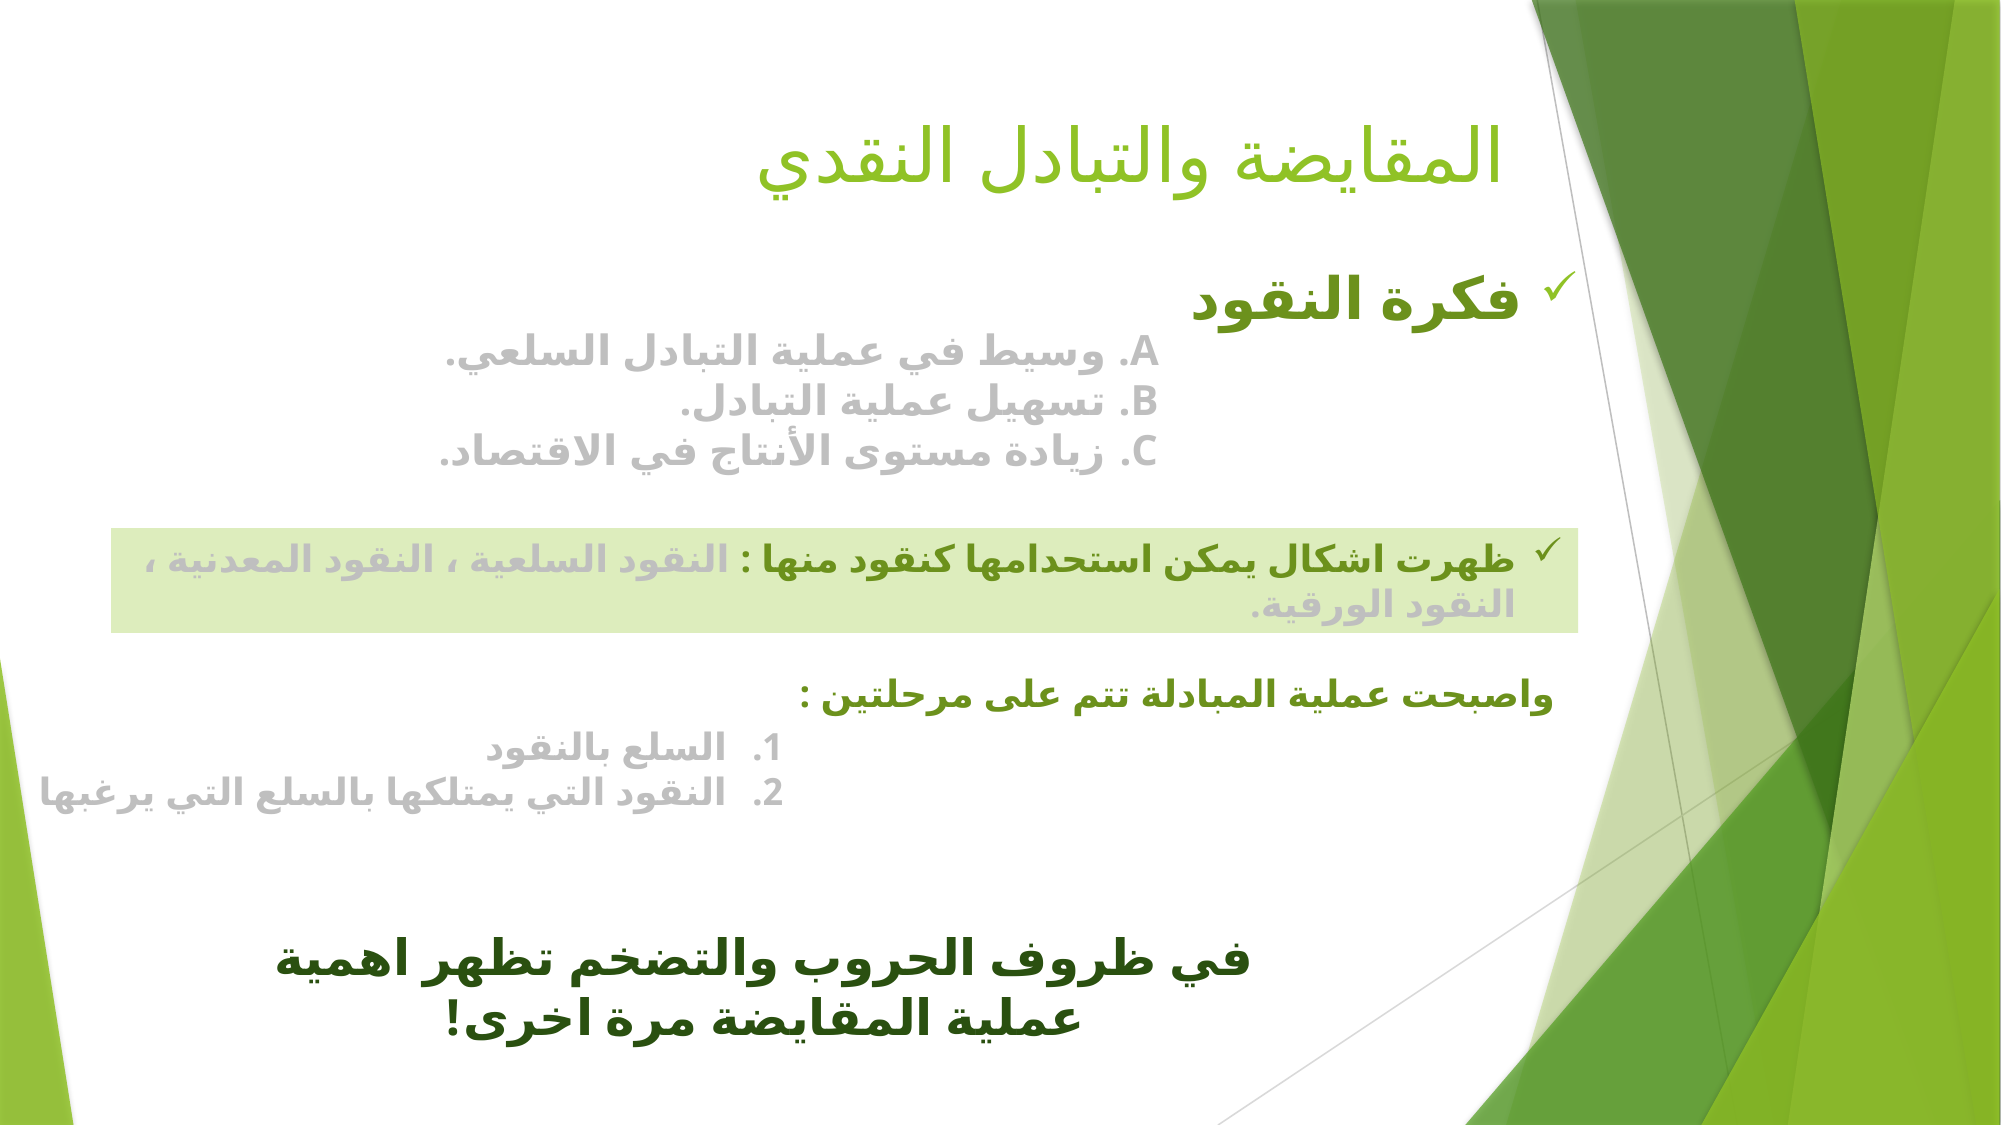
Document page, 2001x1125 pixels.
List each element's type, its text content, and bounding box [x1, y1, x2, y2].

text_box واصبحت عملية المبادلة تتم على مرحلتين : [396, 662, 1958, 768]
text_box وسيط في عملية التبادل السلعي. تسهيل عملية التبادل. زيادة مستوى الأنتاج في الاقتصاد. [350, 316, 1178, 527]
list فكرة النقود [38, 253, 1595, 450]
text_box في ظروف الحروب والتضخم تظهر اهمية عملية المقايضة مرة اخرى! [250, 918, 1278, 1053]
text_box السلع بالنقود النقود التي يمتلكها بالسلع التي يرغبها [0, 715, 799, 866]
text_box ظهرت اشكال يمكن استحدامها كنقود منها : النقود السلعية ، النقود المعدنية ، النقود الورقية. [111, 528, 1579, 633]
title المقايضة والتبادل النقدي [111, 99, 1522, 253]
